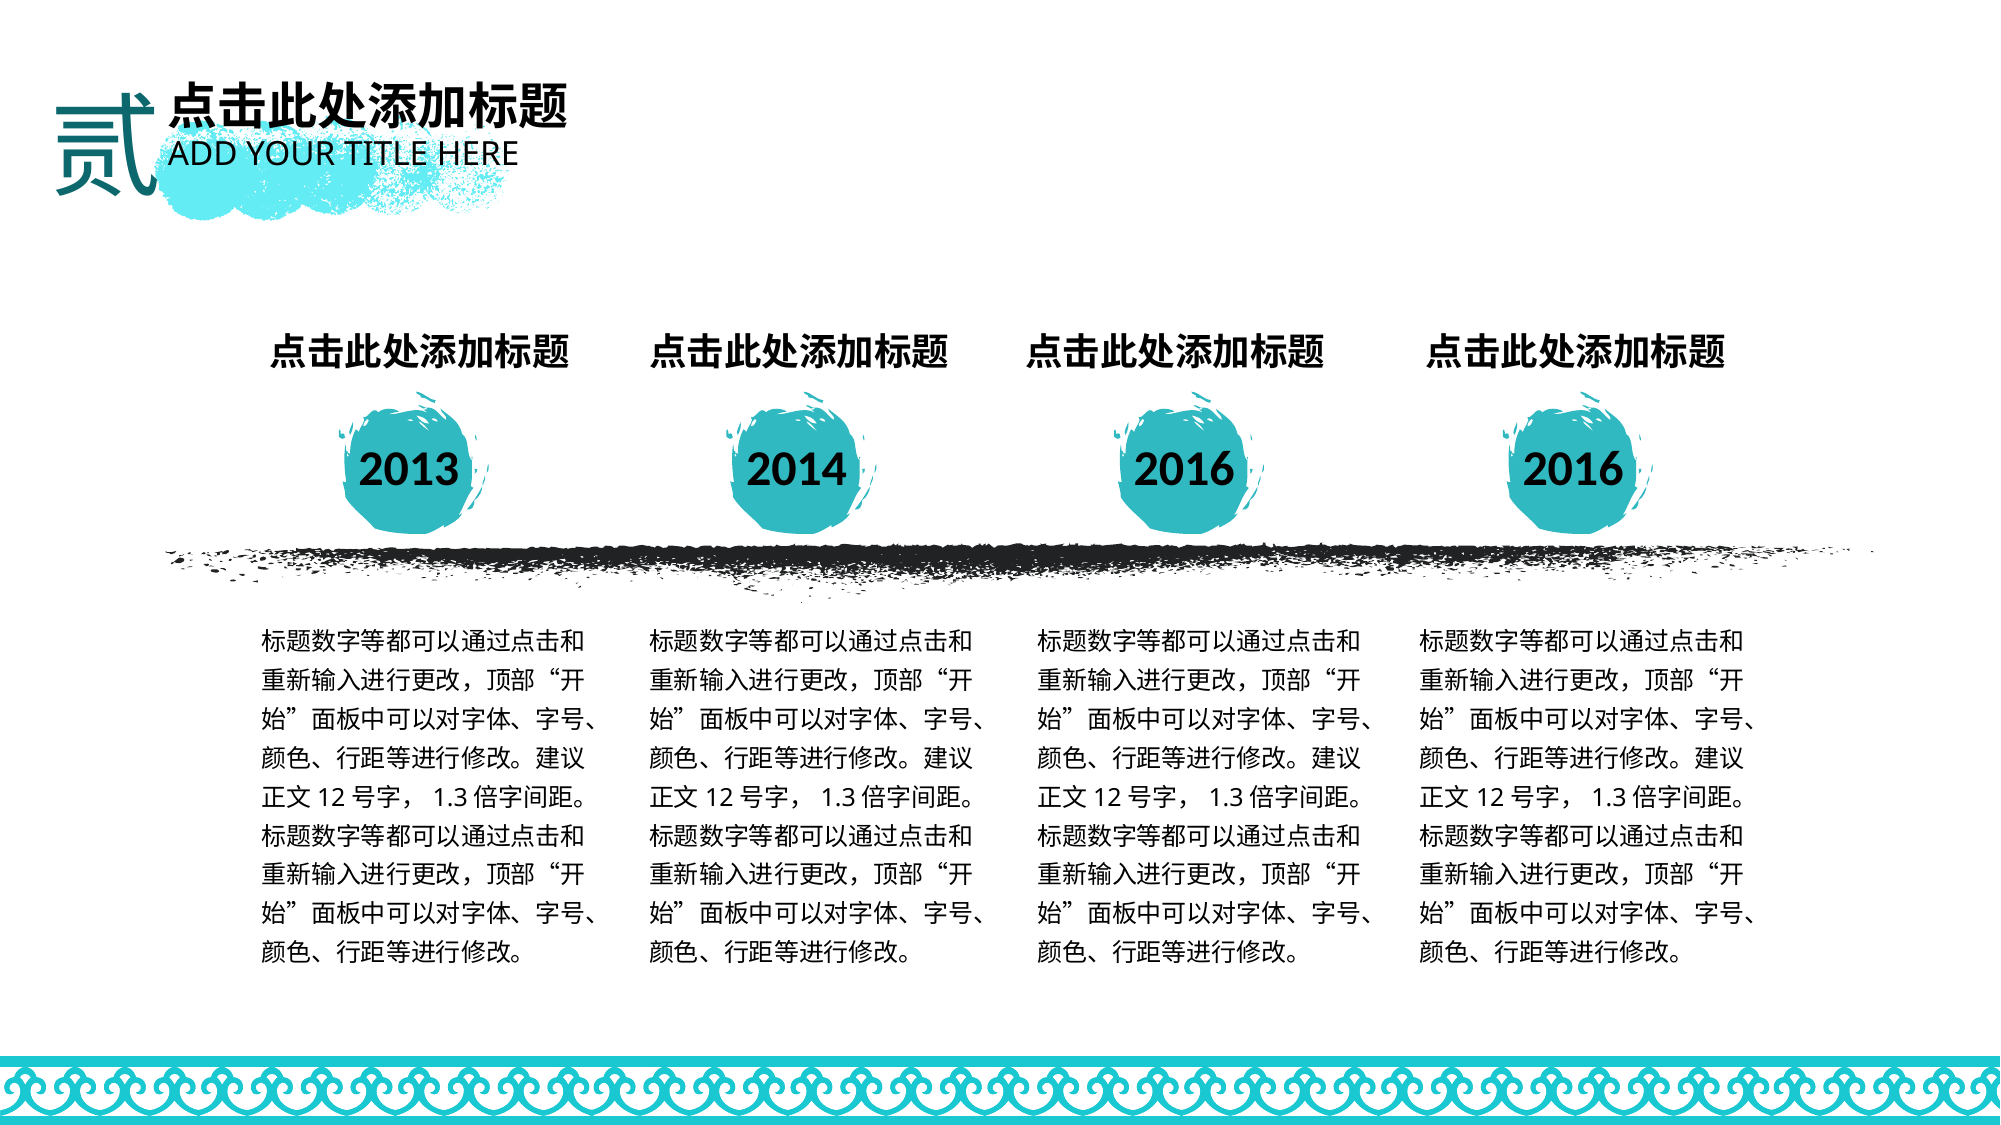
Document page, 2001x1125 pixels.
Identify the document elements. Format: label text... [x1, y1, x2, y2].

text_box 点击此处添加标题 [166, 67, 594, 124]
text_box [1114, 391, 1264, 534]
text_box 标题数字等都可以通过点击和重新输入进行更改，顶部“开始”面板中可以对字体、字号、颜色、行距等进行修改。建议正文12号字，1.3倍字间距。标题数字等都可以通过点击和重新输入进行更改，顶部“开始”面板中可以对字体、字号、颜色、行距等进行修改。 [634, 609, 1005, 974]
text_box 点击此处添加标题 [634, 320, 974, 381]
text_box 标题数字等都可以通过点击和重新输入进行更改，顶部“开始”面板中可以对字体、字号、颜色、行距等进行修改。建议正文12号字，1.3倍字间距。标题数字等都可以通过点击和重新输入进行更改，顶部“开始”面板中可以对字体、字号、颜色、行距等进行修改。 [1022, 609, 1393, 974]
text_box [0, 1055, 2000, 1125]
picture [153, 115, 510, 221]
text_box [1502, 391, 1653, 534]
text_box 点击此处添加标题 [1410, 320, 1750, 381]
text_box 标题数字等都可以通过点击和重新输入进行更改，顶部“开始”面板中可以对字体、字号、颜色、行距等进行修改。建议正文12号字，1.3倍字间距。标题数字等都可以通过点击和重新输入进行更改，顶部“开始”面板中可以对字体、字号、颜色、行距等进行修改。 [1405, 609, 1776, 974]
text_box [338, 391, 489, 534]
text_box 标题数字等都可以通过点击和重新输入进行更改，顶部“开始”面板中可以对字体、字号、颜色、行距等进行修改。建议正文12号字，1.3倍字间距。标题数字等都可以通过点击和重新输入进行更改，顶部“开始”面板中可以对字体、字号、颜色、行距等进行修改。 [246, 609, 617, 974]
text_box 点击此处添加标题 [254, 320, 594, 381]
picture [165, 540, 1877, 602]
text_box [726, 391, 877, 534]
text_box ADD YOUR TITLE HERE [510, 124, 594, 180]
text_box 点击此处添加标题 [1010, 320, 1350, 381]
text_box 贰 [34, 67, 166, 217]
